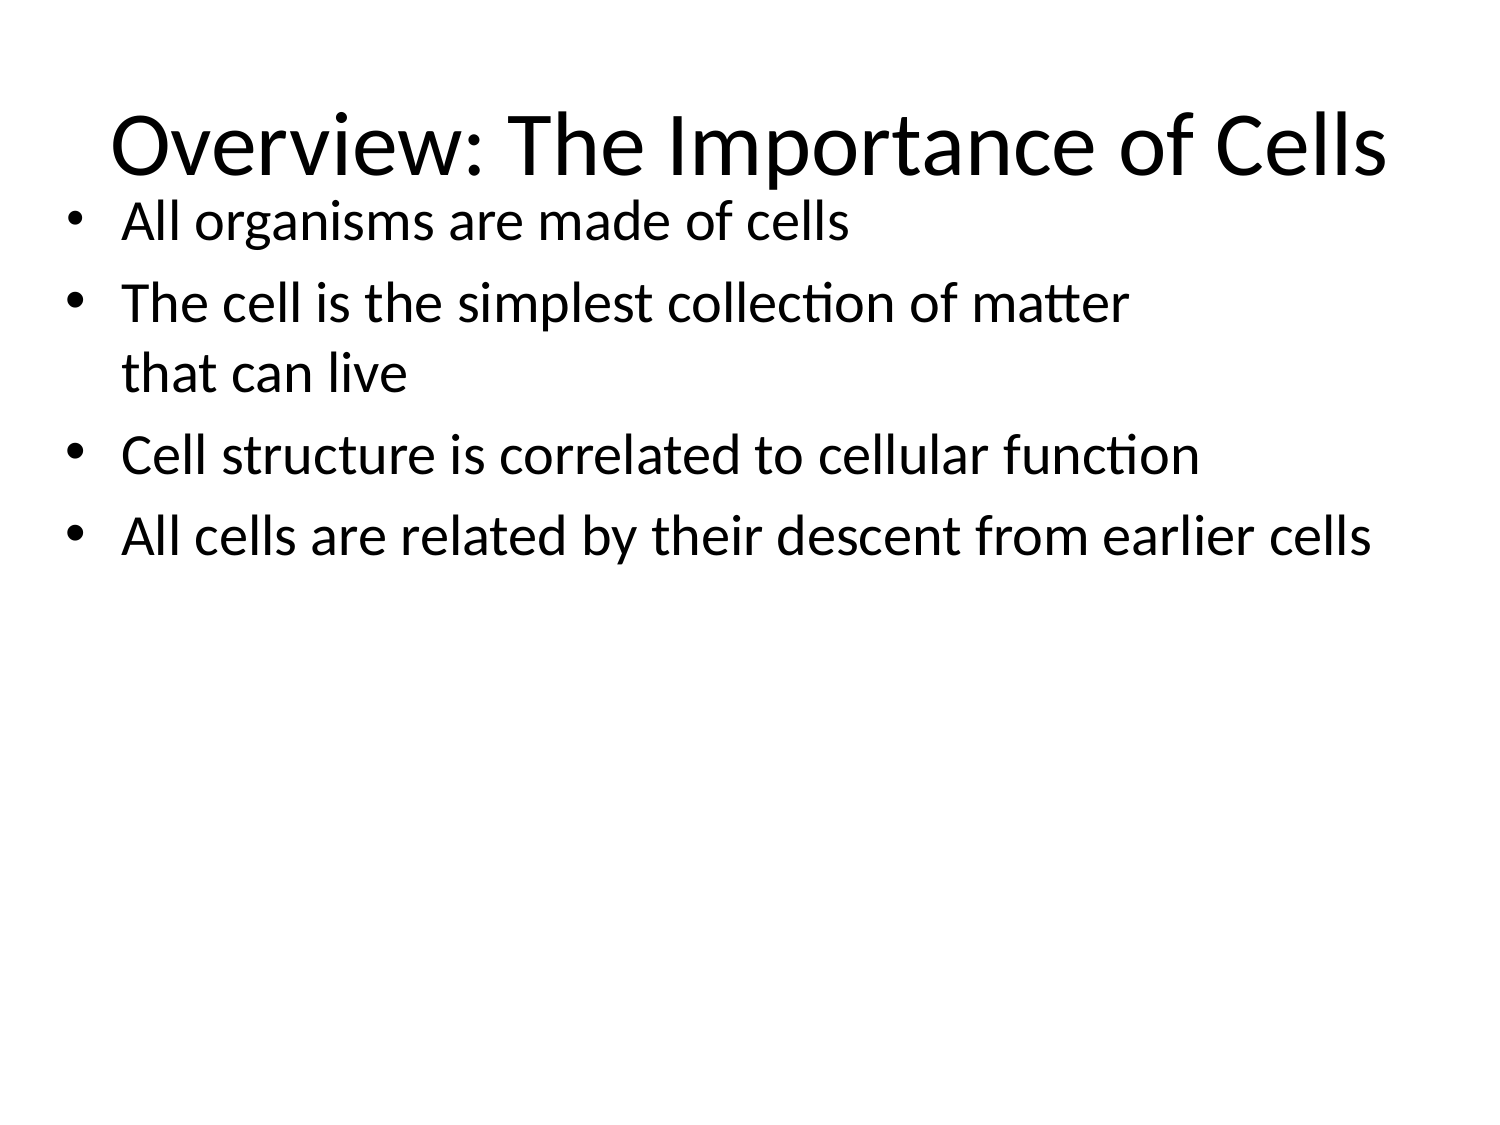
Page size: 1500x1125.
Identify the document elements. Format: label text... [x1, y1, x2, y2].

title Overview: The Importance of Cells [75, 45, 1425, 174]
list All organisms are made of cells The cell is the simplest collection of matter that can live Cell structure is correlated to cellular function All cells are related by their descent from earlier cells [50, 174, 1450, 762]
